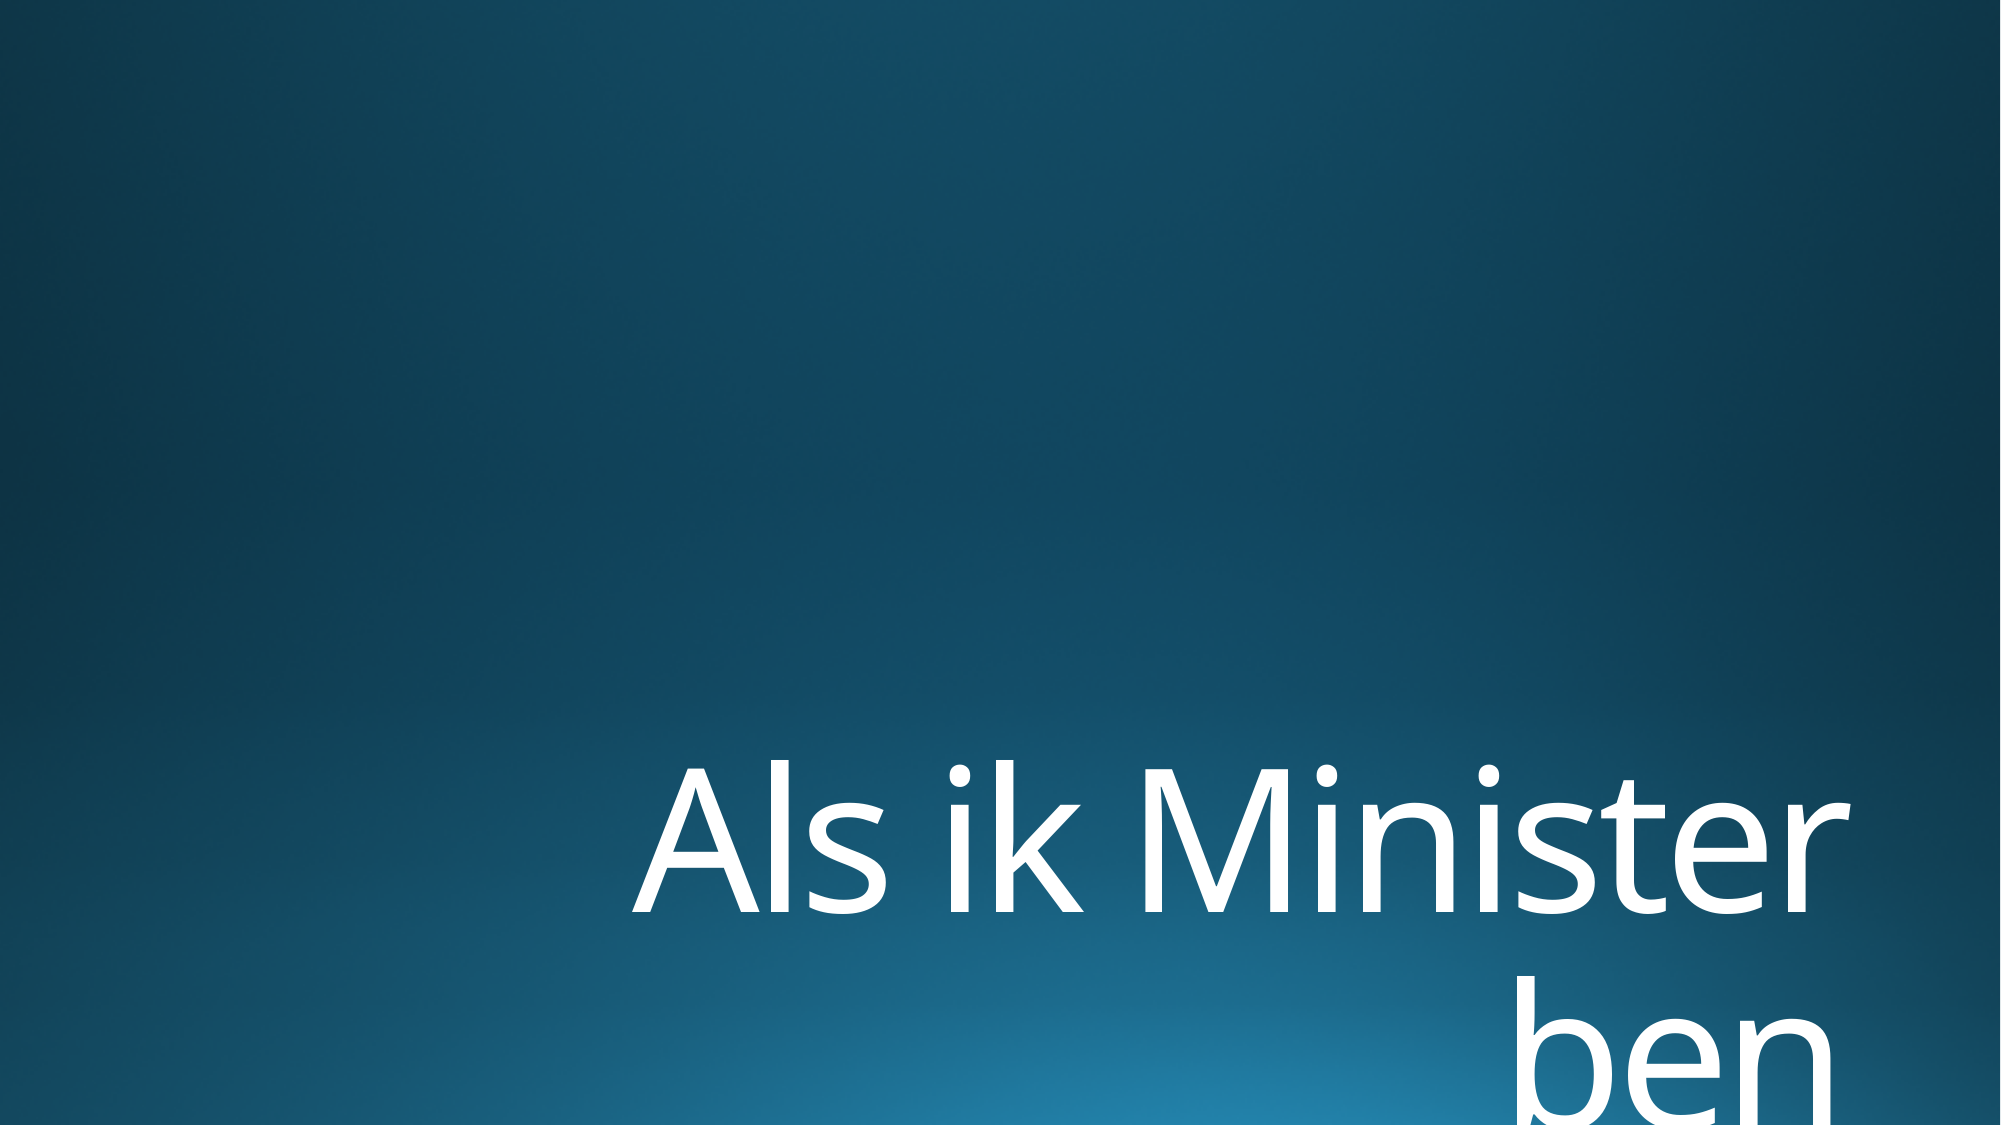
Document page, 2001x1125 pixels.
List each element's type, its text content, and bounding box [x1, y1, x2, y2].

title Als ik Minister ben [362, 732, 1863, 1002]
picture [0, 0, 2001, 1125]
